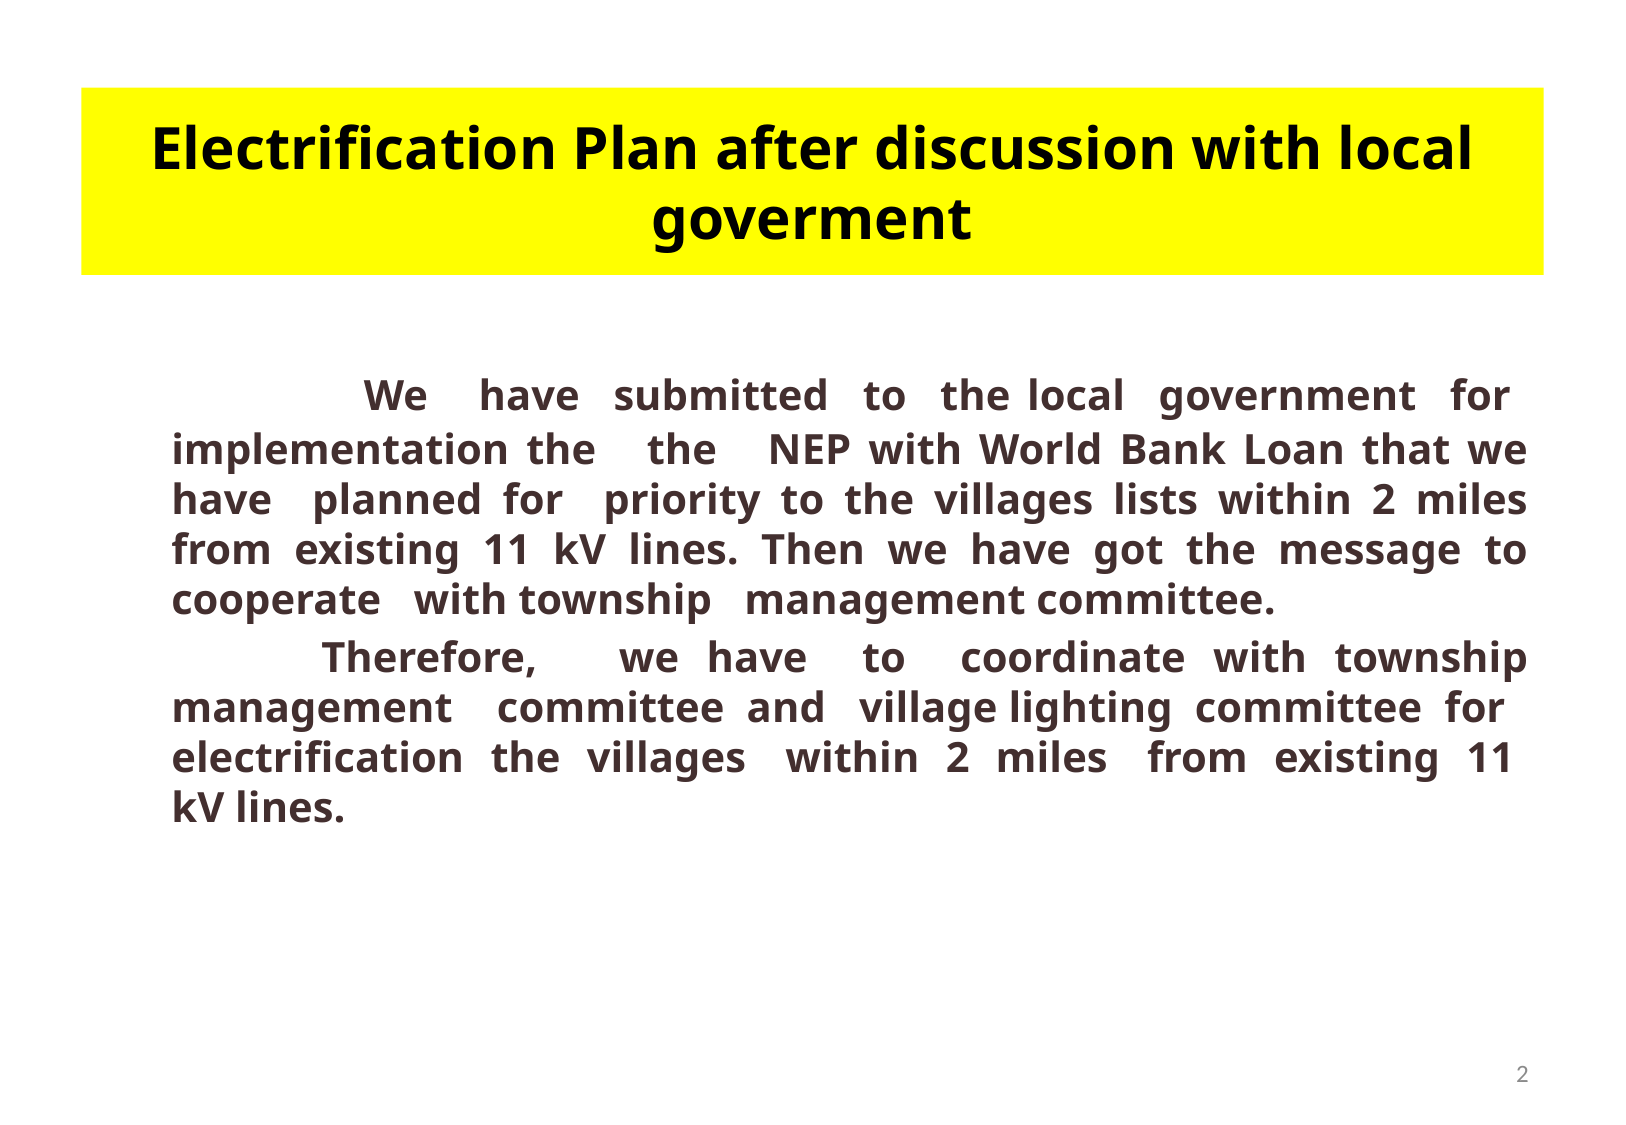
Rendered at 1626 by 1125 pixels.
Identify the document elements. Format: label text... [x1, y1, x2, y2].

slide_number 2 [1164, 1042, 1544, 1103]
list We have submitted to the local government for implementation the the NEP with World Bank Loan that we have planned for priority to the villages lists within 2 miles from existing 11 kV lines. Then we have got the message to cooperate with township management committee. Therefore, we have to coordinate with township management committee and village lighting committee for electrification the villages within 2 miles from existing 11 kV lines. [81, 345, 1544, 1088]
title Electrification Plan after discussion with local goverment [81, 87, 1544, 275]
